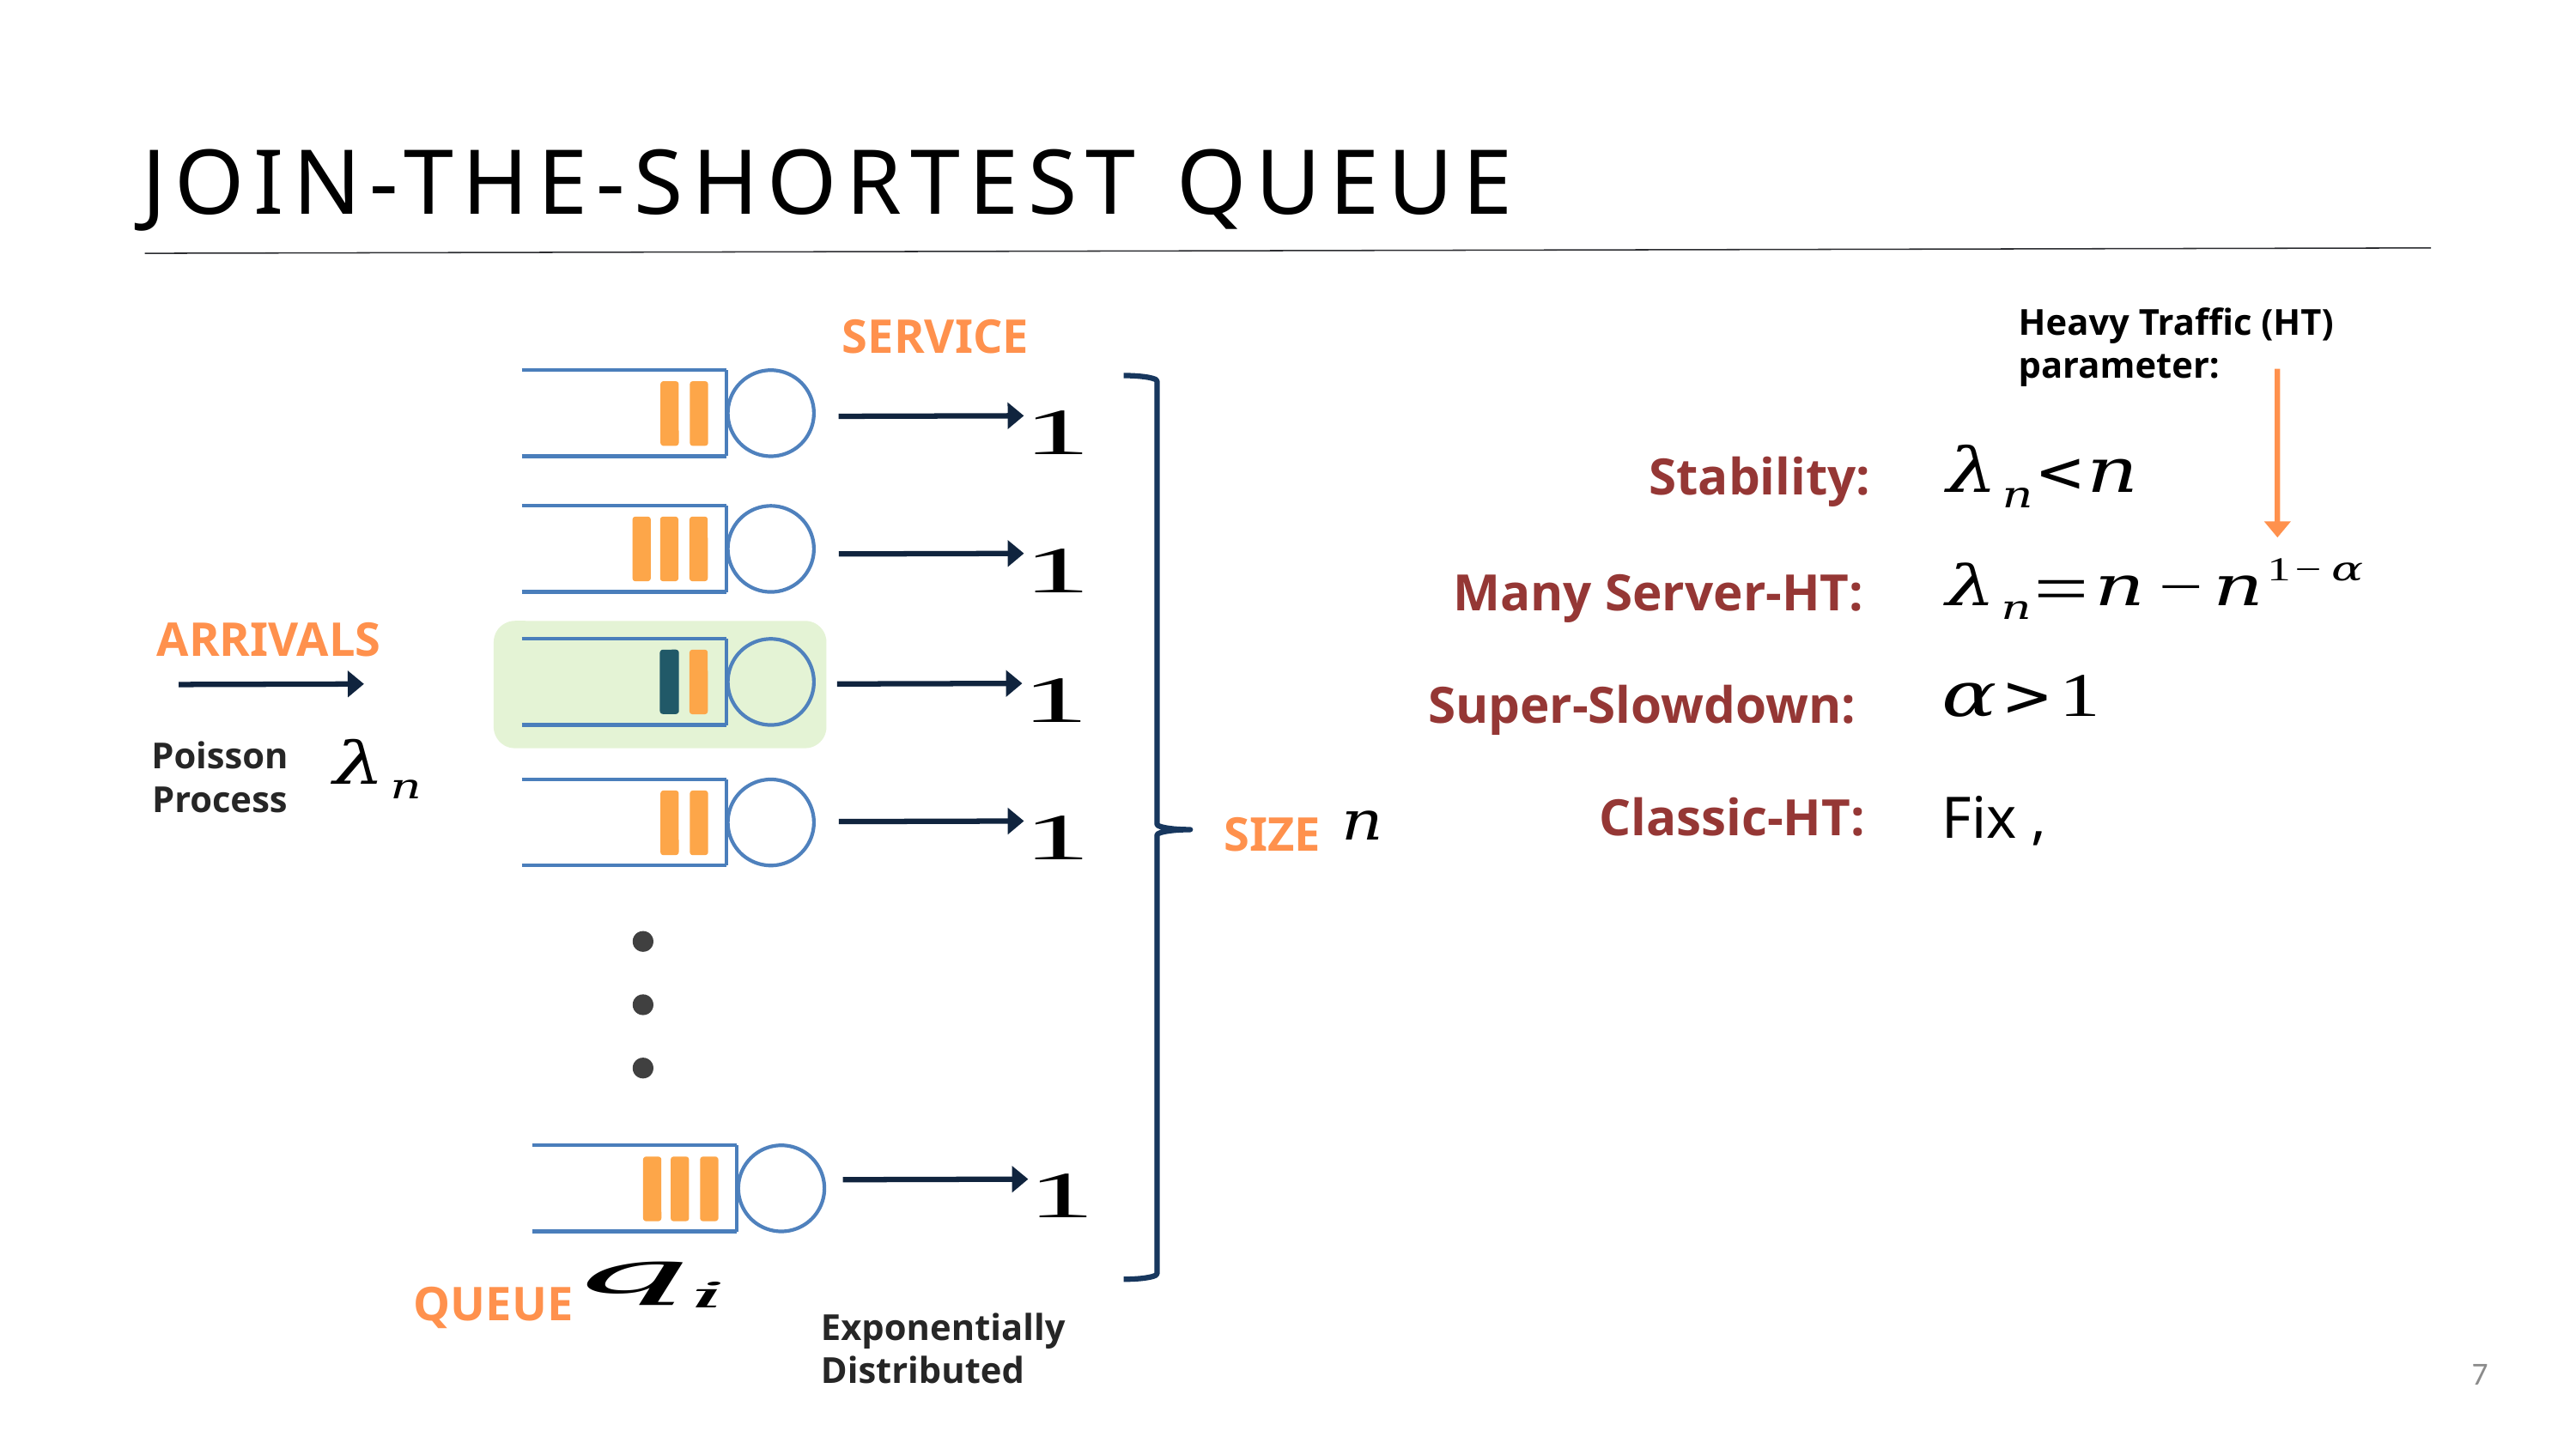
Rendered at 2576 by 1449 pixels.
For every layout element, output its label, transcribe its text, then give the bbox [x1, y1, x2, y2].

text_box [1631, 438, 2139, 517]
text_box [1424, 661, 2099, 742]
text_box JOIN-THE-SHORTEST QUEUE [142, 106, 2576, 233]
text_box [1428, 549, 2366, 629]
text_box Classic-HT: [1586, 779, 1878, 852]
slide_number 7 [2200, 1346, 2501, 1398]
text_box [123, 291, 1419, 1398]
text_box Heavy Traffic (HT) parameter: [2005, 293, 2367, 392]
text_box [2269, 368, 2287, 538]
